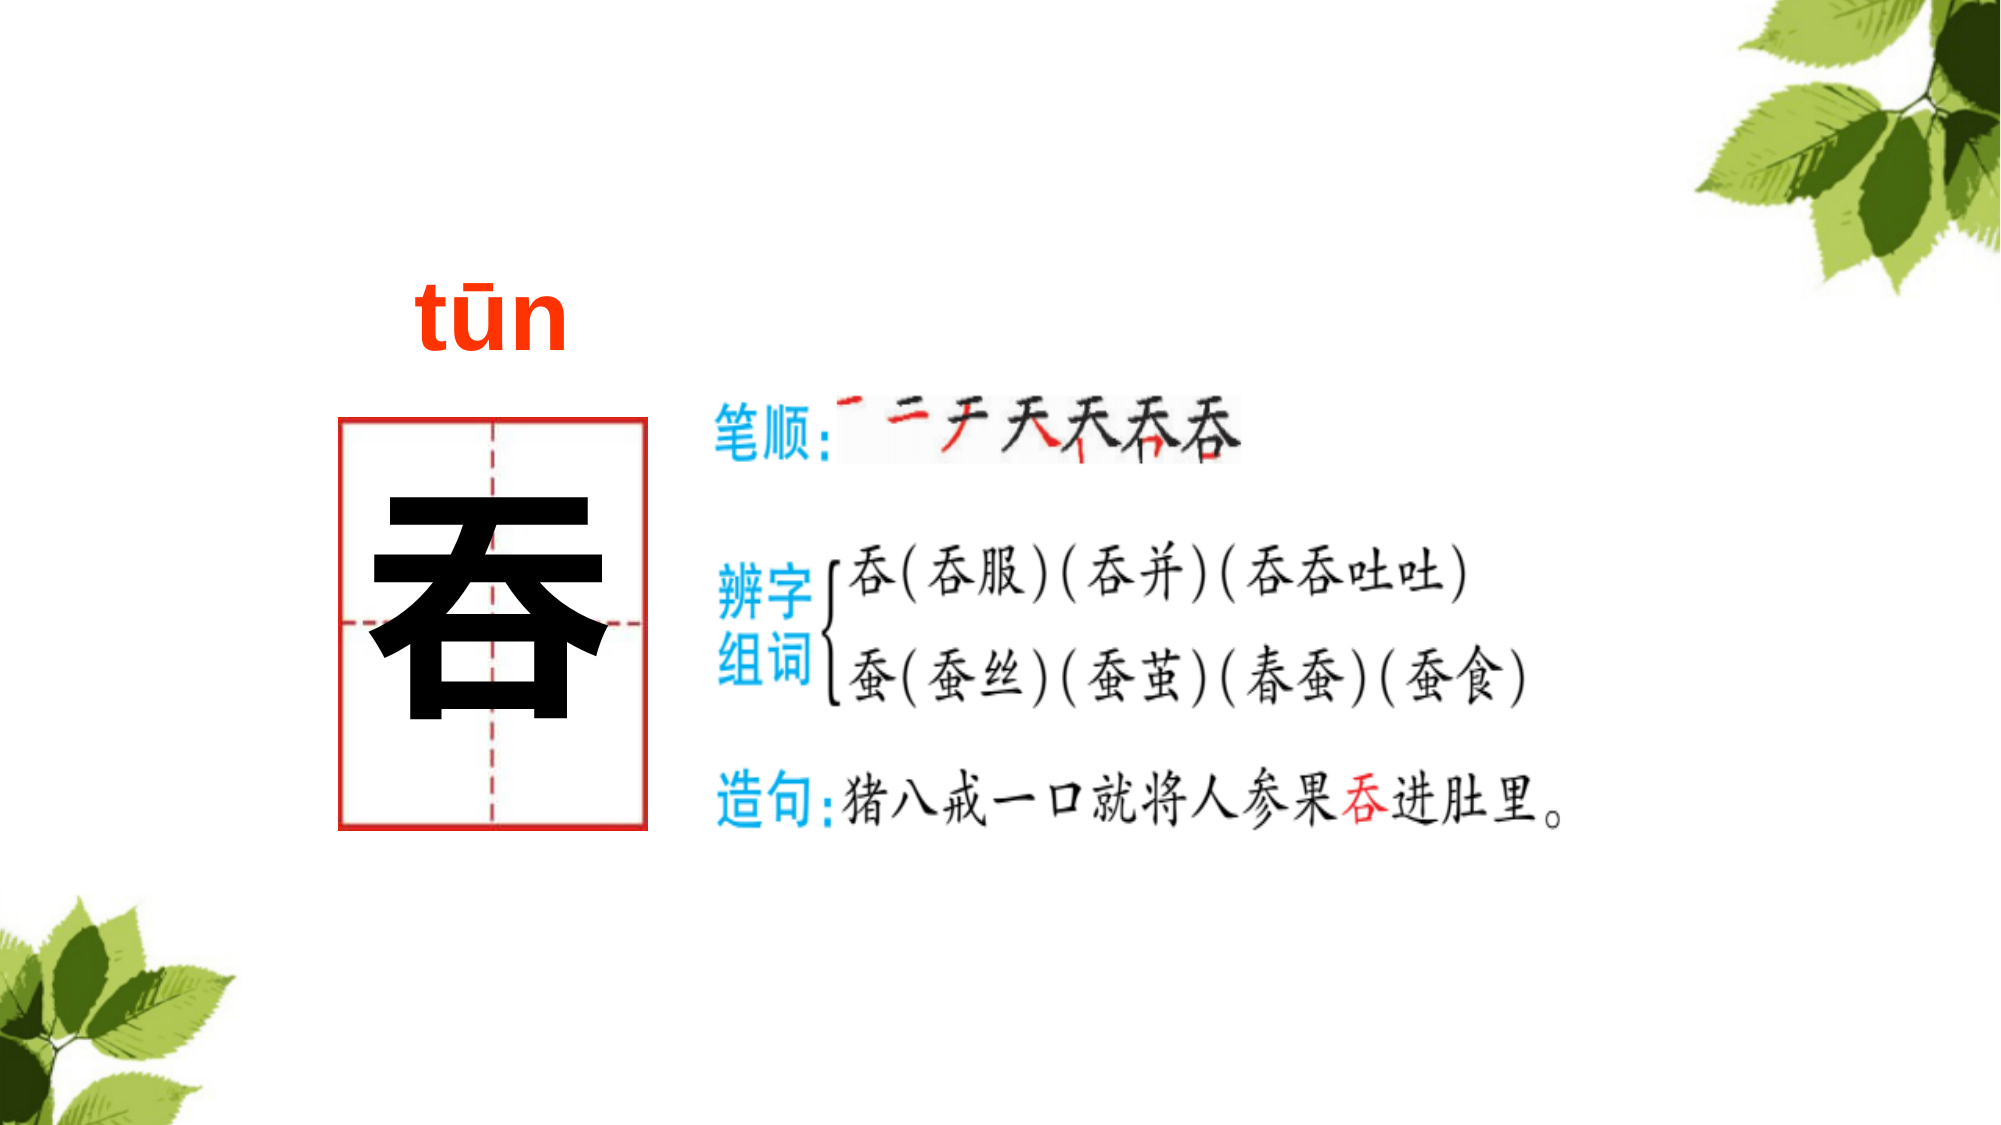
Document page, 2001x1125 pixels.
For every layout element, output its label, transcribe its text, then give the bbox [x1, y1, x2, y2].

text_box tūn [400, 243, 586, 378]
picture [712, 757, 1571, 843]
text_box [337, 417, 648, 831]
picture [712, 533, 1532, 715]
picture [1687, 0, 2001, 303]
picture [712, 386, 1249, 481]
picture [0, 890, 242, 1125]
